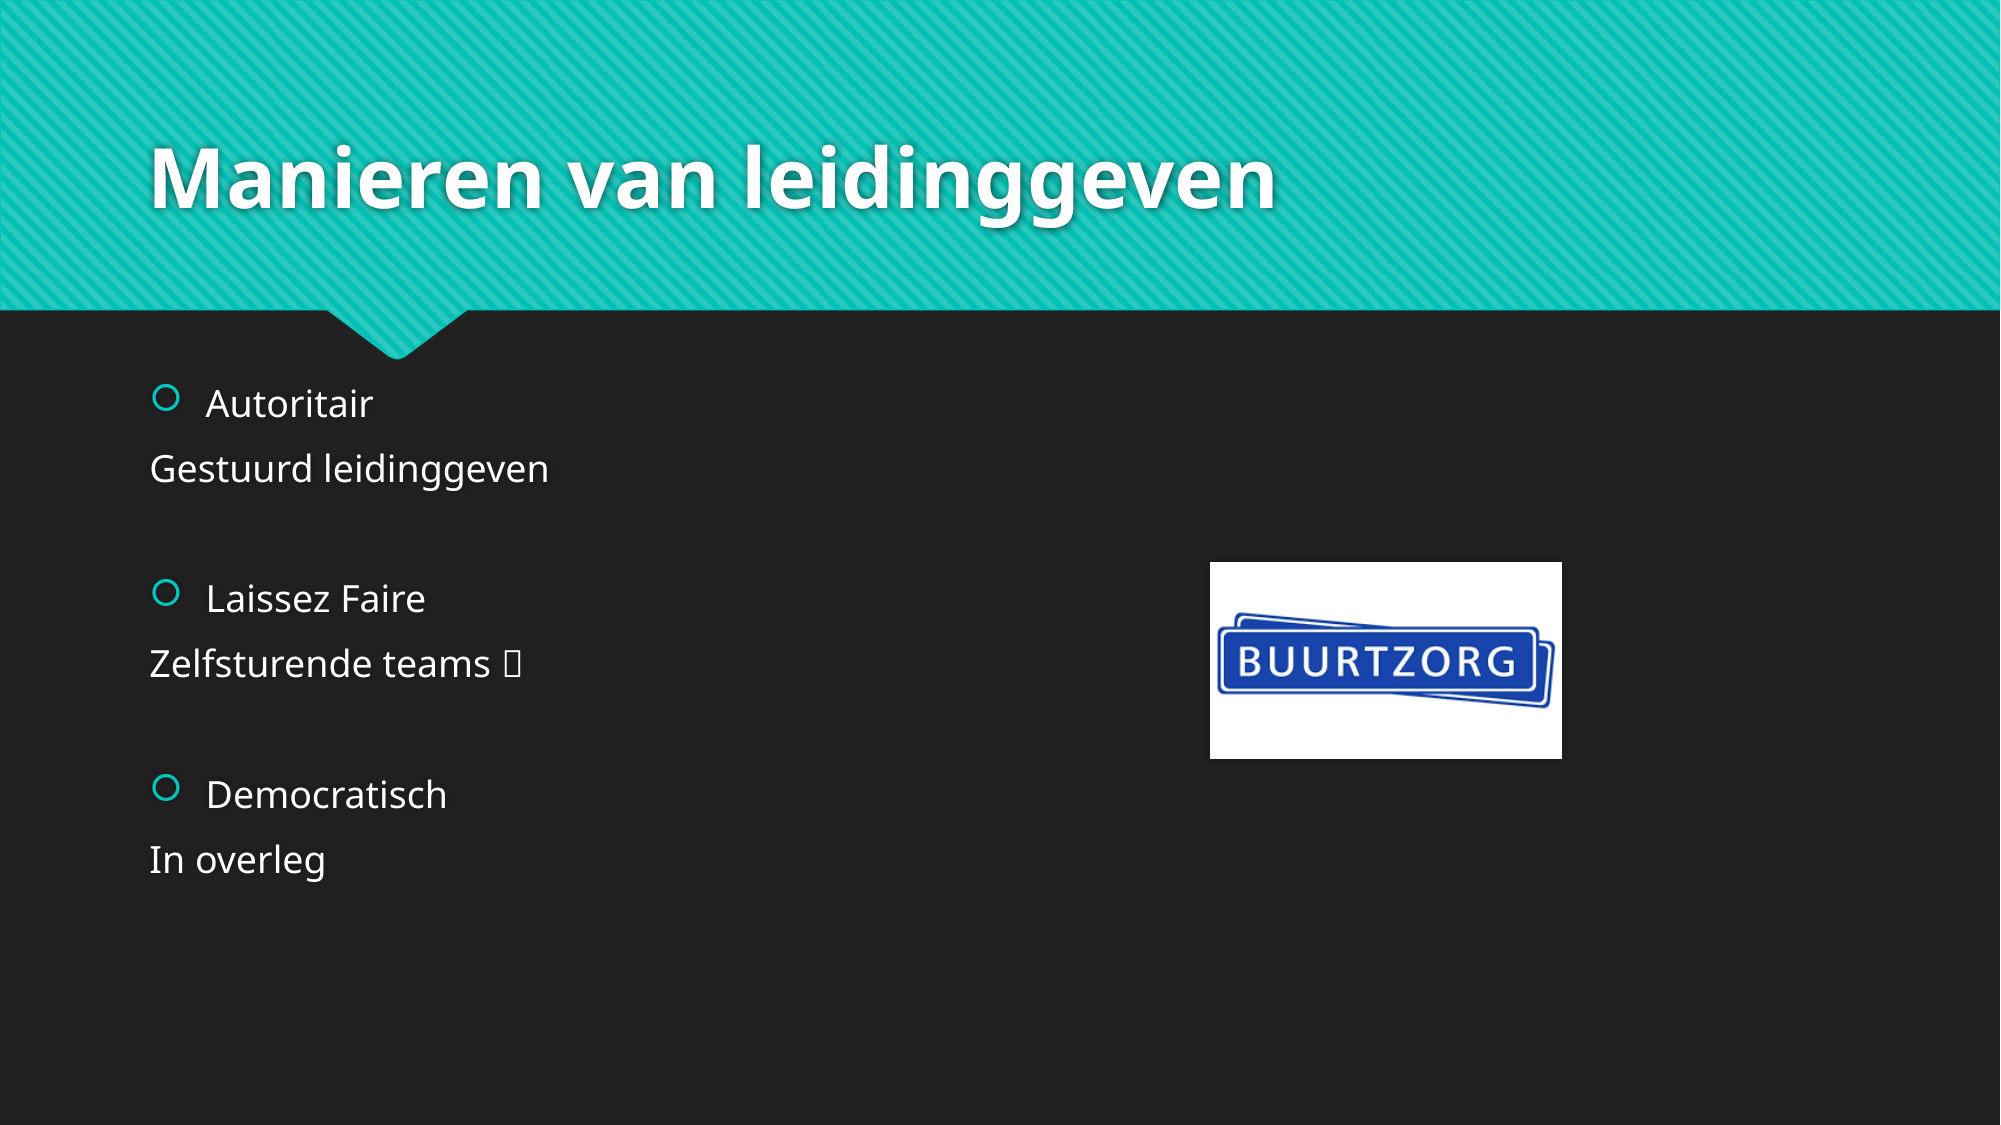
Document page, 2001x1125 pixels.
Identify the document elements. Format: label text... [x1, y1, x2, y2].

title Manieren van leidinggeven [132, 73, 1868, 233]
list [1210, 562, 1562, 759]
list Autoritair Gestuurd leidinggeven Laissez Faire Zelfsturende teams  Democratisch In overleg [134, 364, 1855, 962]
